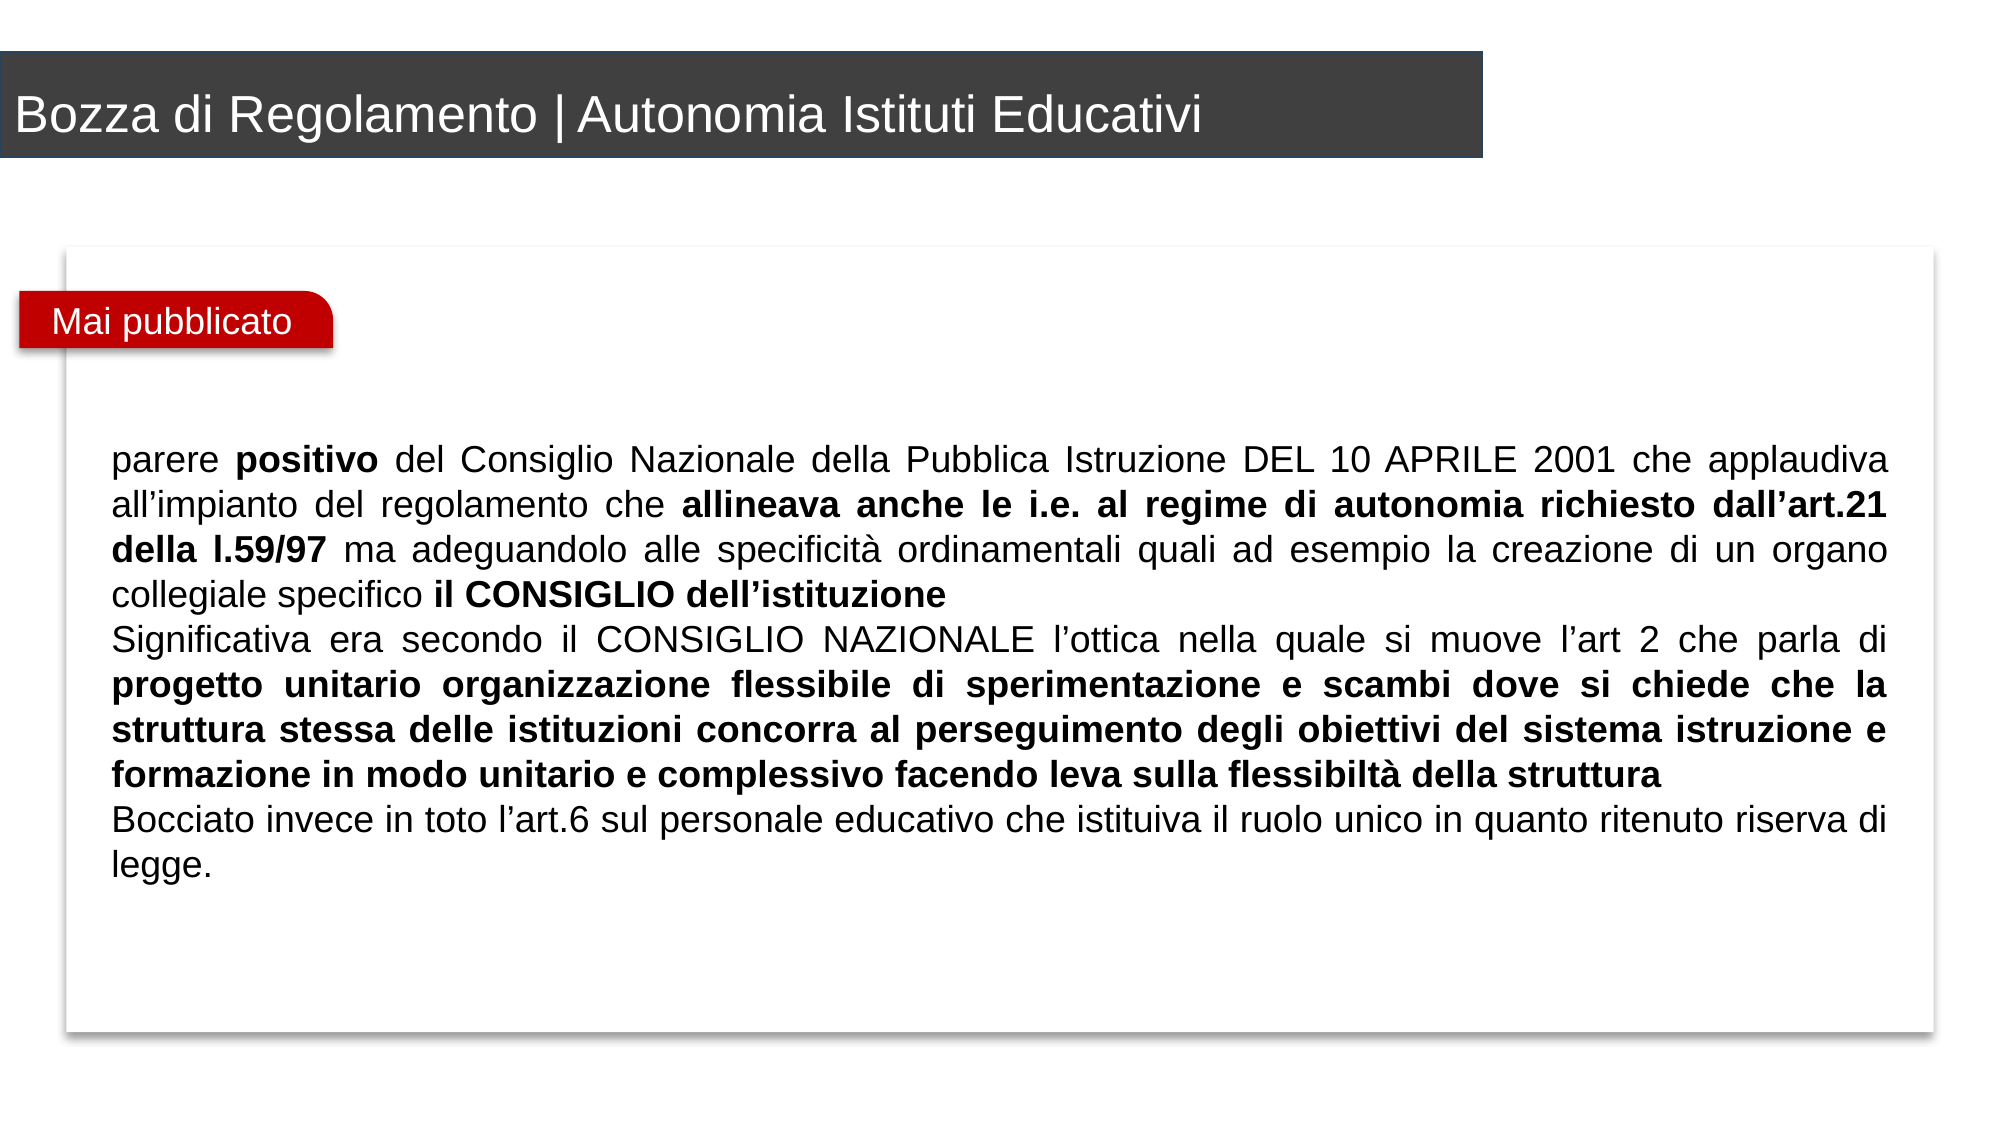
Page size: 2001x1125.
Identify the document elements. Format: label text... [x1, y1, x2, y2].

text_box parere positivo del Consiglio Nazionale della Pubblica Istruzione del 10 aprile 2001 che applaudiva all’impianto del regolamento che allineava anche le i.e. al regime di autonomia richiesto dall’art.21 della l.59/97 ma adeguandolo alle specificità ordinamentali quali ad esempio la creazione di un organo collegiale specifico il CONSIGLIO dell’istituzione Significativa era secondo il CONSIGLIO NAZIONALE l’ottica nella quale si muove l’art 2 che parla di progetto unitario organizzazione flessibile di sperimentazione e scambi dove si chiede che la struttura stessa delle istituzioni concorra al perseguimento degli obiettivi del sistema istruzione e formazione in modo unitario e complessivo facendo leva sulla flessibiltà della struttura Bocciato invece in toto l’art.6 sul personale educativo che istituiva il ruolo unico in quanto ritenuto riserva di legge. [96, 427, 1904, 893]
text_box Mai pubblicato [18, 289, 335, 350]
text_box [0, 130, 1483, 158]
text_box [0, 51, 1483, 79]
text_box [65, 246, 1935, 1033]
text_box Bozza di Regolamento | Autonomia Istituti Educativi [0, 79, 1483, 130]
